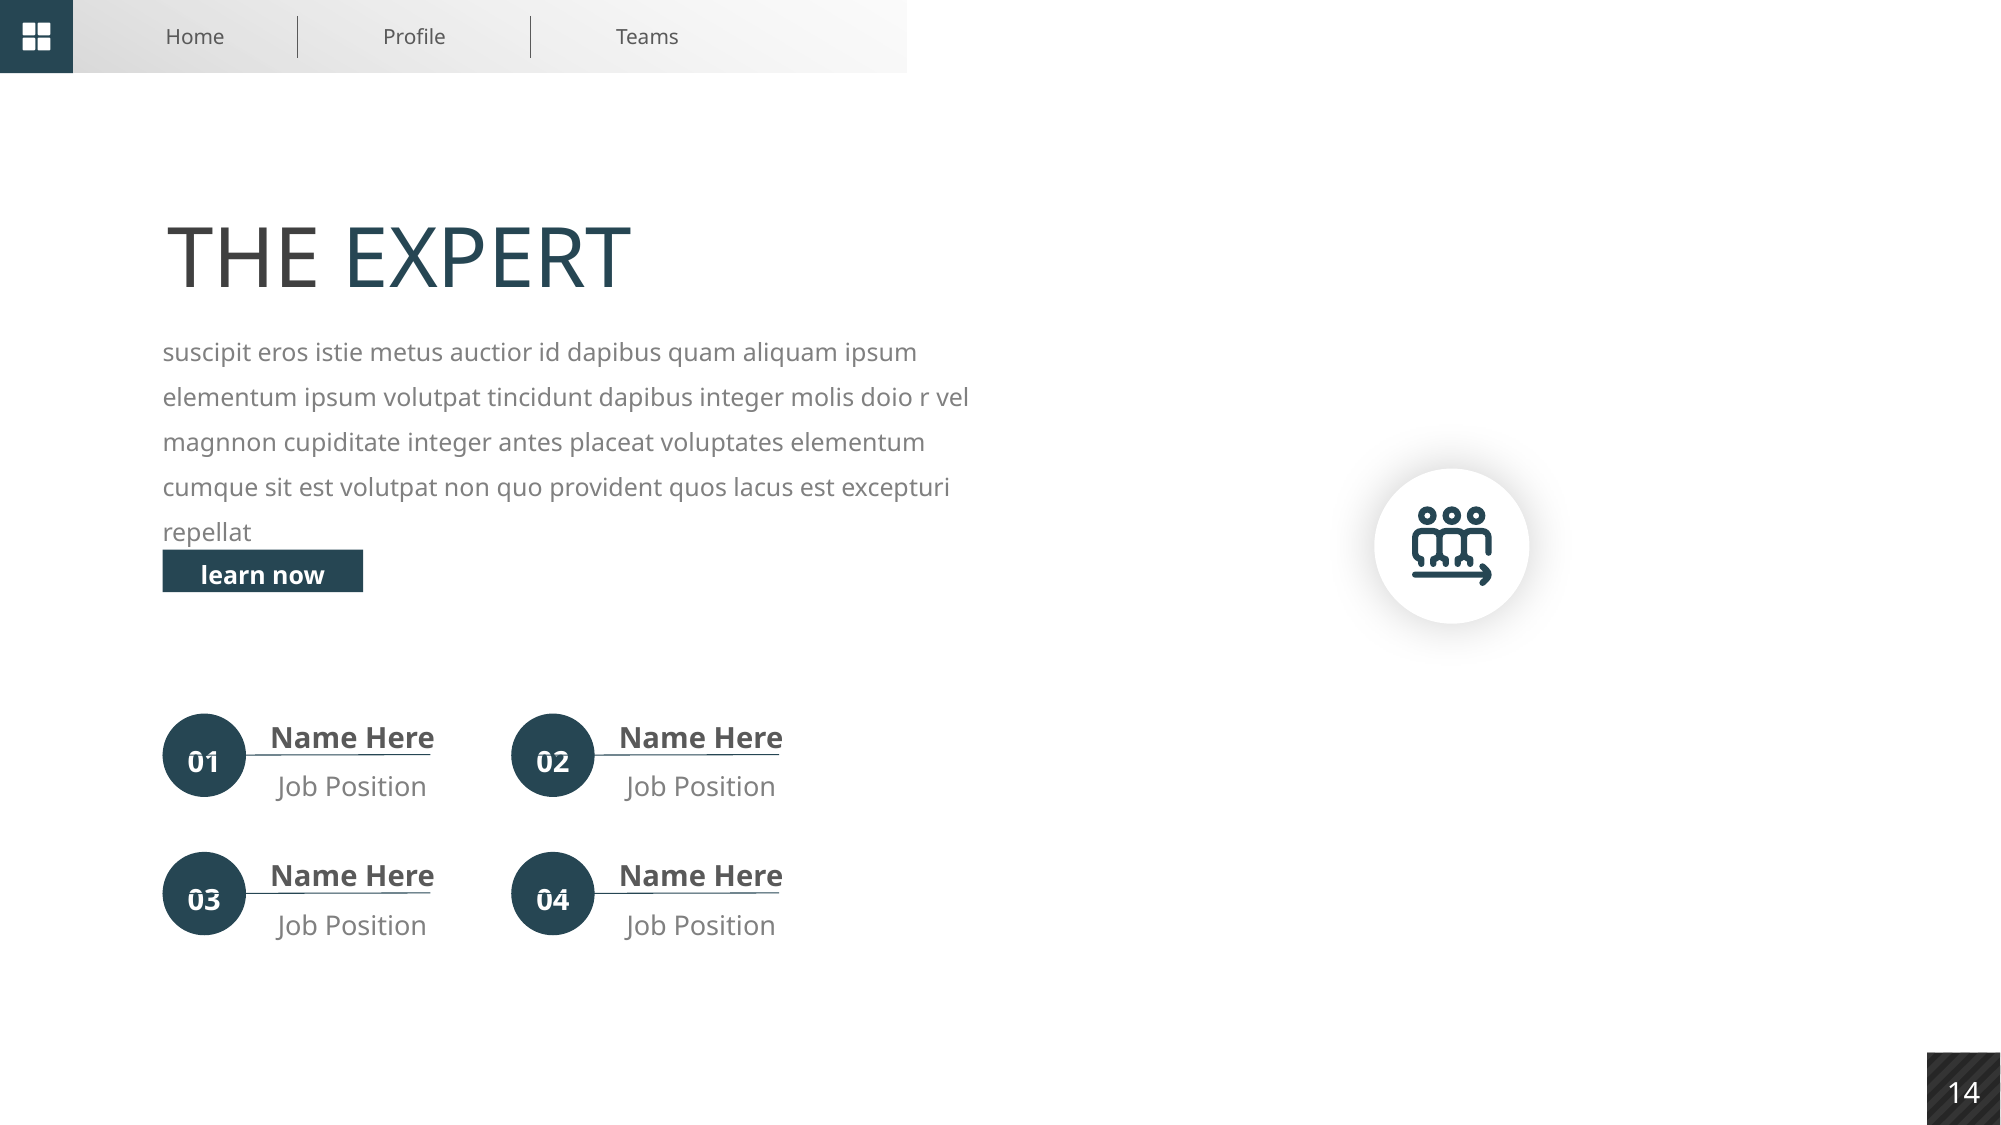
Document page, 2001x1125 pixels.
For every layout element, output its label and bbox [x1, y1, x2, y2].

text_box [0, 0, 2001, 1125]
